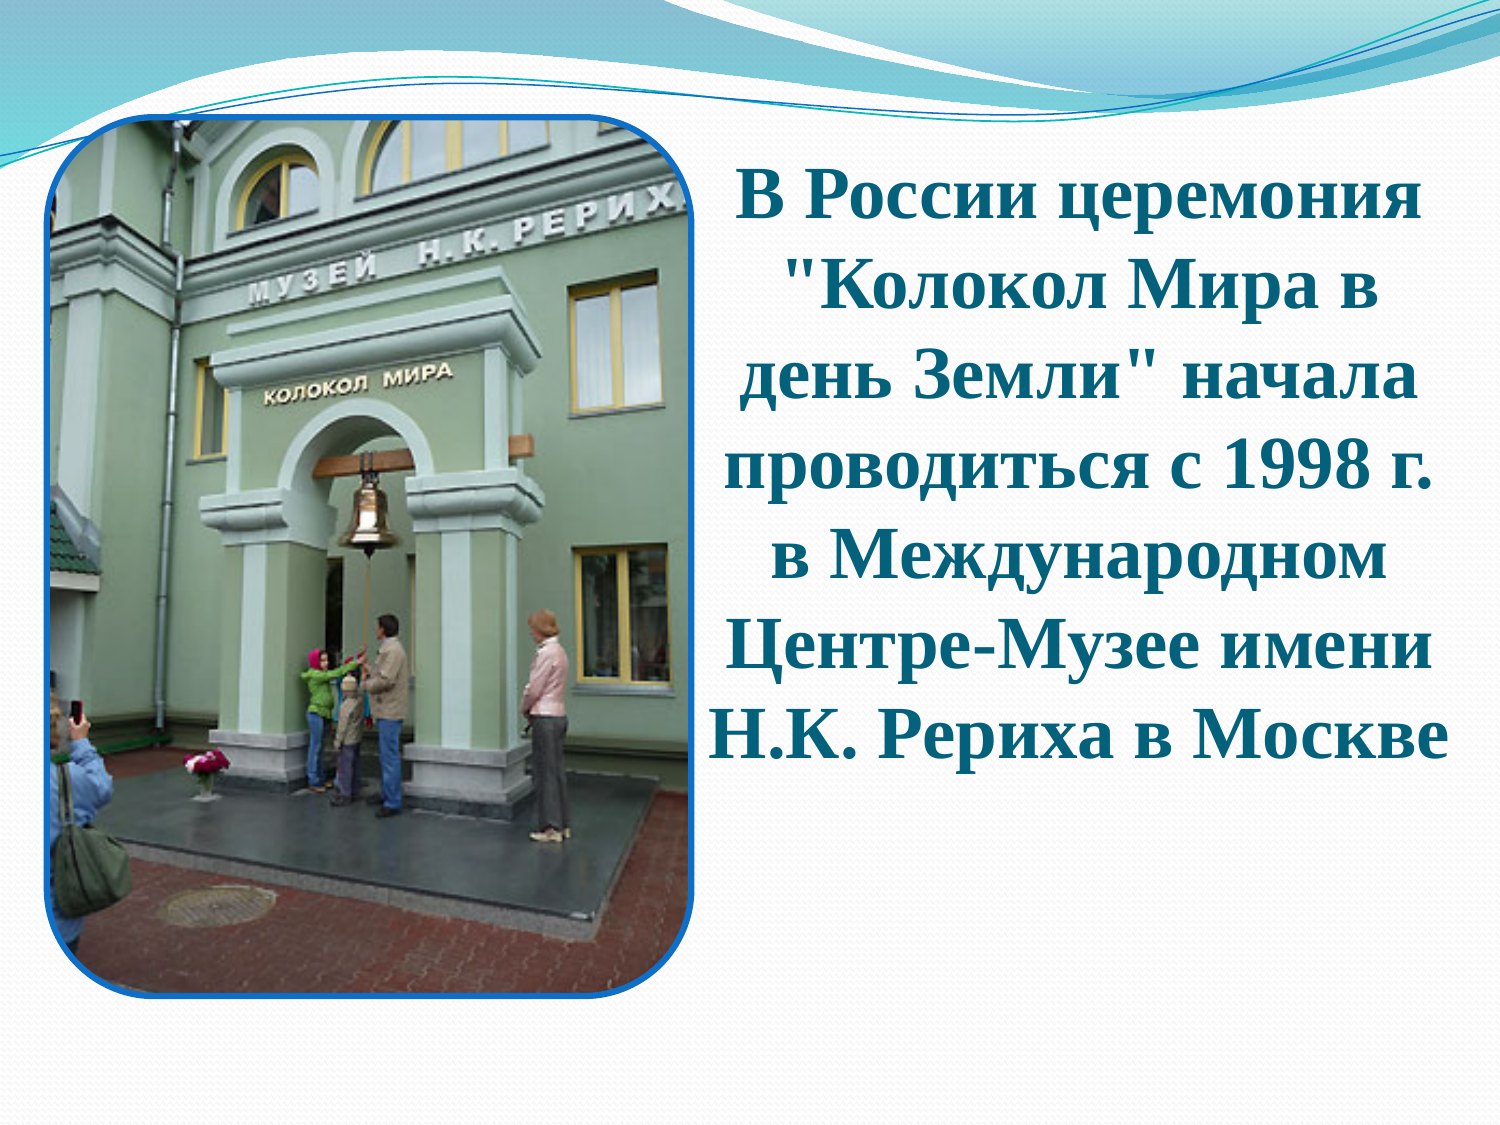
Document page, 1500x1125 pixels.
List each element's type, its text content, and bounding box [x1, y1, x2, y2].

picture [46, 116, 692, 997]
title В России церемония "Колокол Мира в день Земли" начала проводиться с 1998 г. в Международном Центре-Музее имени Н.К. Рериха в Москве [703, 585, 1457, 774]
